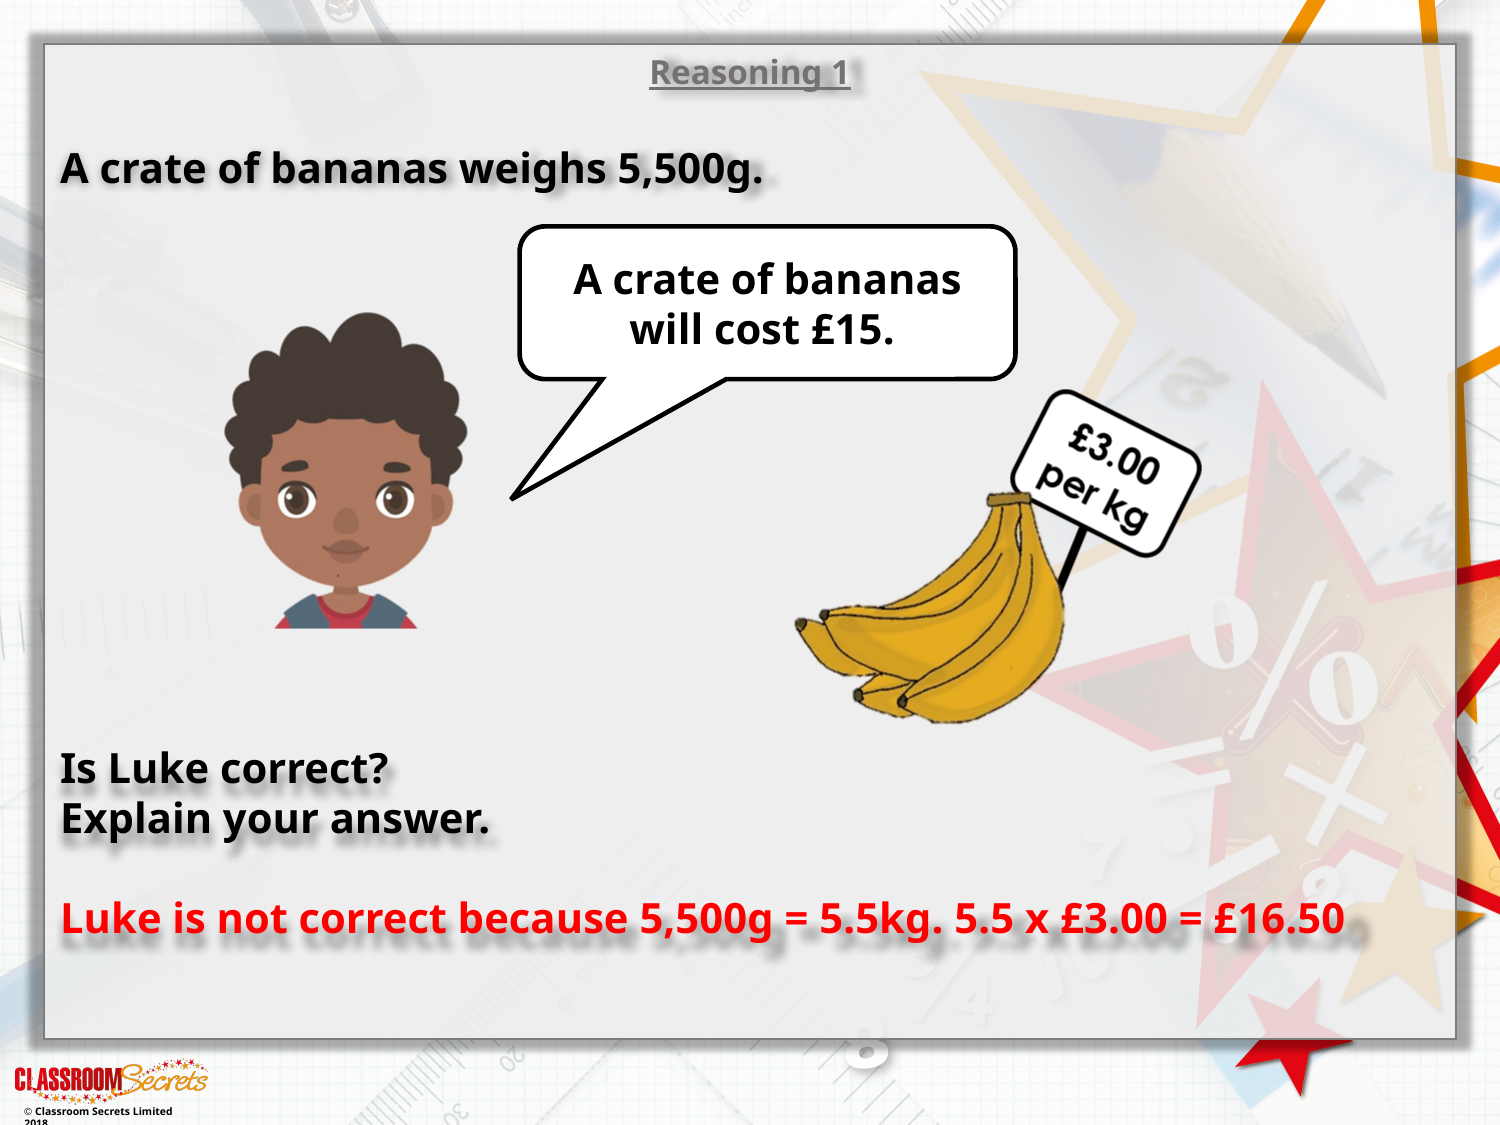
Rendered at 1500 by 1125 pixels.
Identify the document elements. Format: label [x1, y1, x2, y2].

picture [0, 0, 1500, 1125]
text_box [9, 1058, 213, 1125]
